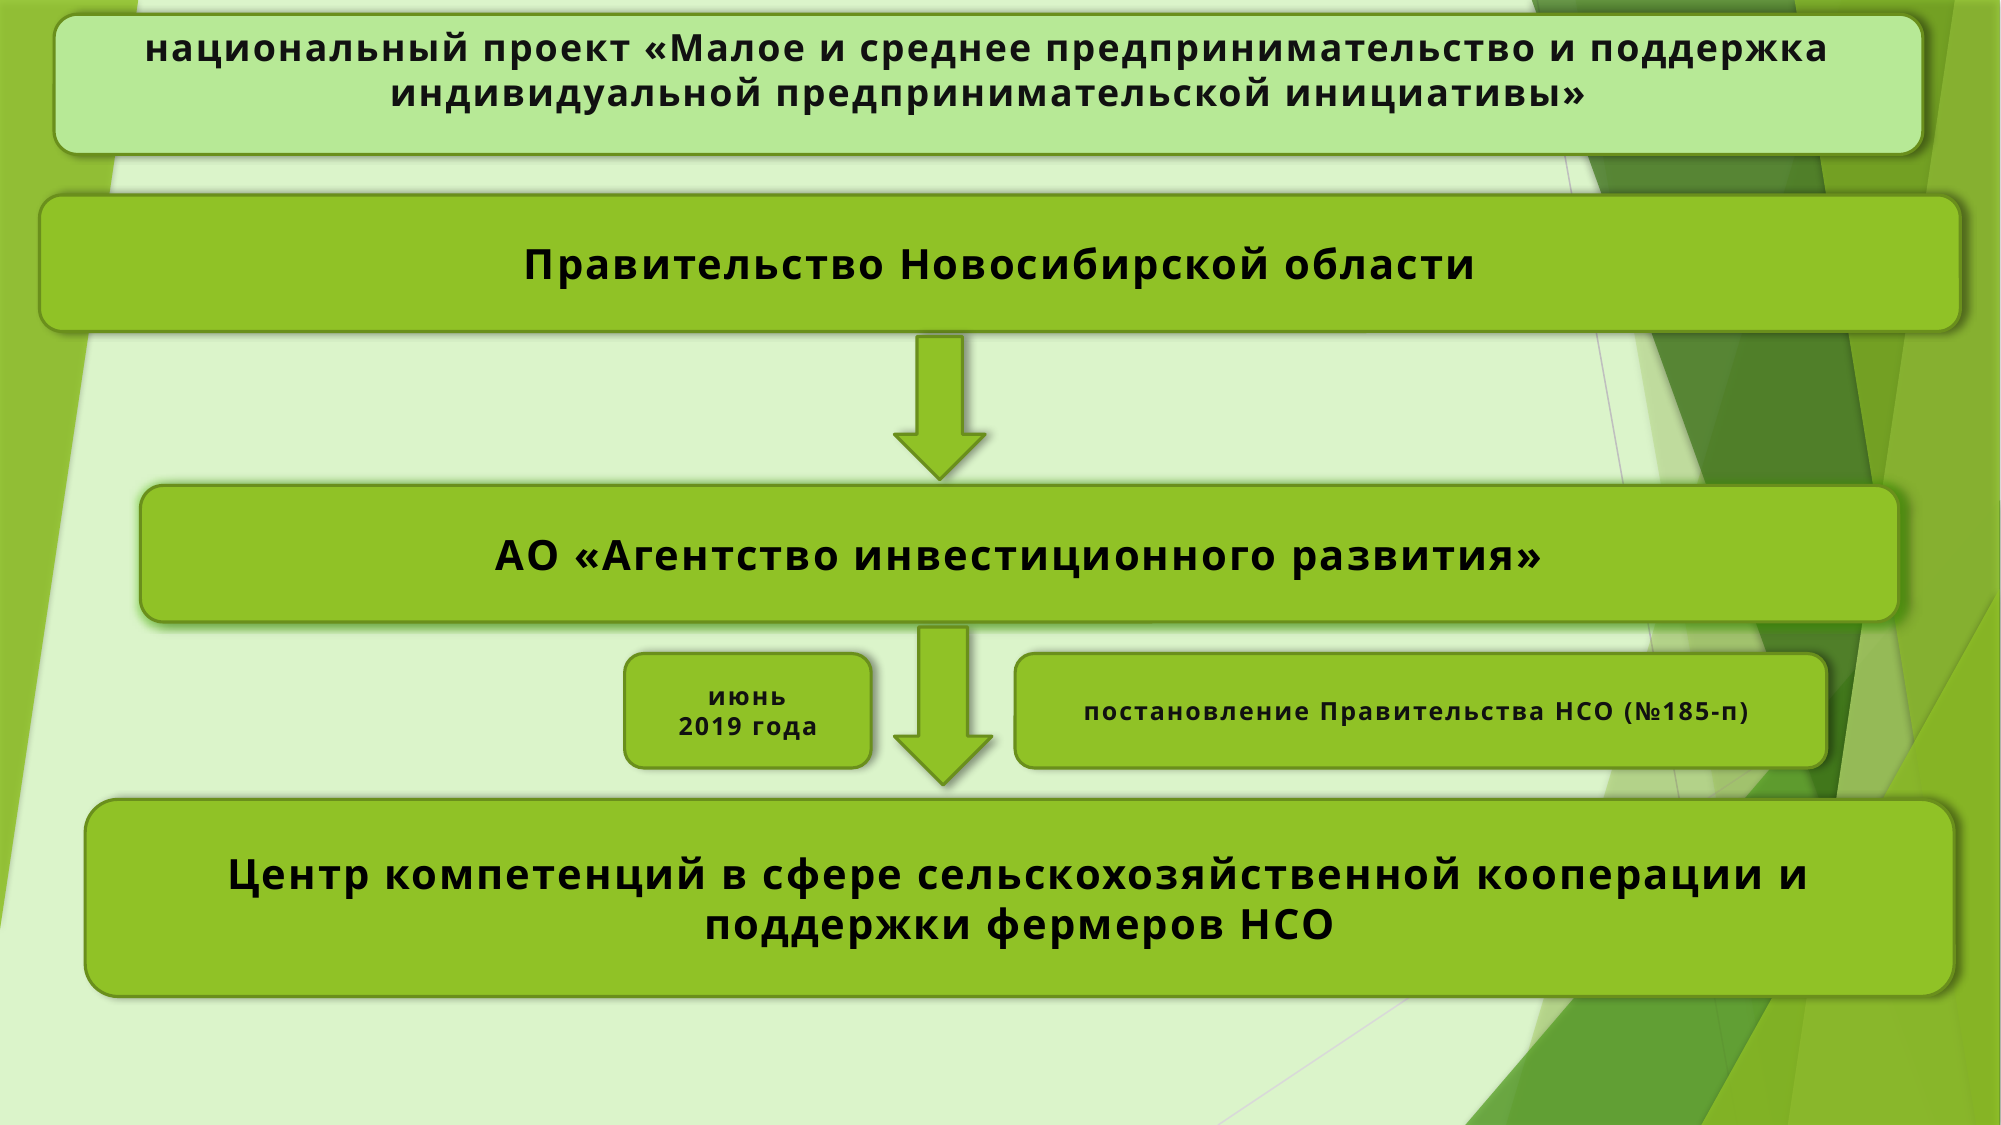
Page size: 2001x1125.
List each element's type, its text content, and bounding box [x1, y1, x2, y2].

text_box постановление Правительства НСО (№185-п) [1013, 651, 1829, 770]
text_box [892, 625, 994, 787]
text_box [892, 334, 987, 481]
text_box Правительство Новосибирской области [37, 193, 1962, 334]
text_box июнь 2019 года [623, 651, 873, 770]
text_box АО «Агентство инвестиционного развития» [138, 483, 1901, 624]
text_box национальный проект «Малое и среднее предпринимательство и поддержка индивидуальной предпринимательской инициативы» [52, 12, 1925, 156]
text_box Центр компетенций в сфере сельскохозяйственной кооперации и поддержки фермеров НСО [83, 797, 1956, 999]
